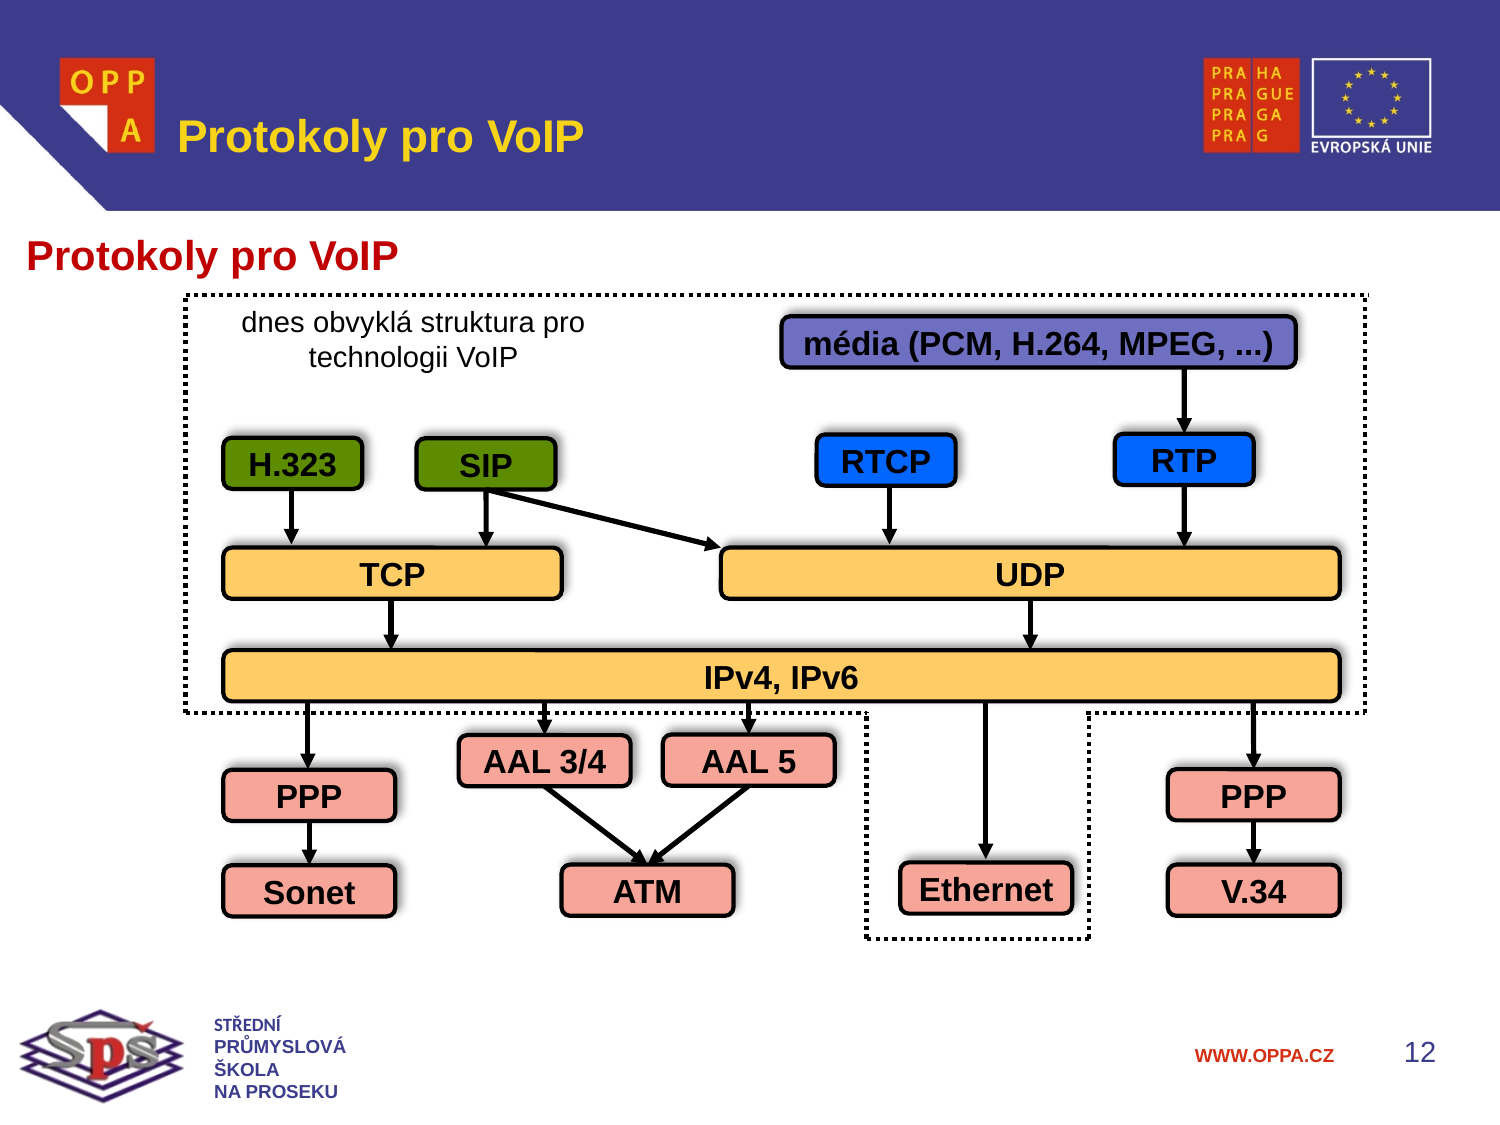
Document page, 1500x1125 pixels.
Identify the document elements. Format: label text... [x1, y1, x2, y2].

slide_number 12 [1339, 1015, 1437, 1069]
text_box AAL 3/4 [456, 732, 633, 789]
text_box Sonet [221, 863, 398, 919]
text_box UDP [718, 545, 1342, 601]
text_box PPP [1165, 767, 1342, 823]
text_box AAL 5 [660, 732, 837, 788]
text_box TCP [221, 545, 564, 601]
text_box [485, 489, 722, 548]
text_box IPv4, IPv6 [221, 648, 1342, 704]
text_box SIP [414, 436, 558, 492]
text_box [647, 785, 750, 865]
text_box ATM [559, 874, 736, 918]
text_box RTCP [814, 432, 958, 488]
picture [19, 1001, 186, 1107]
text_box PPP [221, 767, 398, 824]
text_box média (PCM, H.264, MPEG, ...) [779, 314, 1298, 370]
title Protokoly pro VoIP [177, 38, 1137, 162]
text_box RTP [1112, 431, 1256, 488]
text_box Protokoly pro VoIP [11, 221, 1495, 311]
text_box STŘEDNÍ PRŮMYSLOVÁ ŠKOLA NA PROSEKU [199, 1004, 509, 1110]
picture [0, 0, 1500, 211]
text_box Ethernet [898, 860, 1075, 916]
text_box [544, 785, 646, 865]
text_box V.34 [1165, 862, 1342, 918]
text_box H.323 [221, 435, 365, 492]
text_box dnes obvyklá struktura pro technologii VoIP [194, 310, 633, 366]
